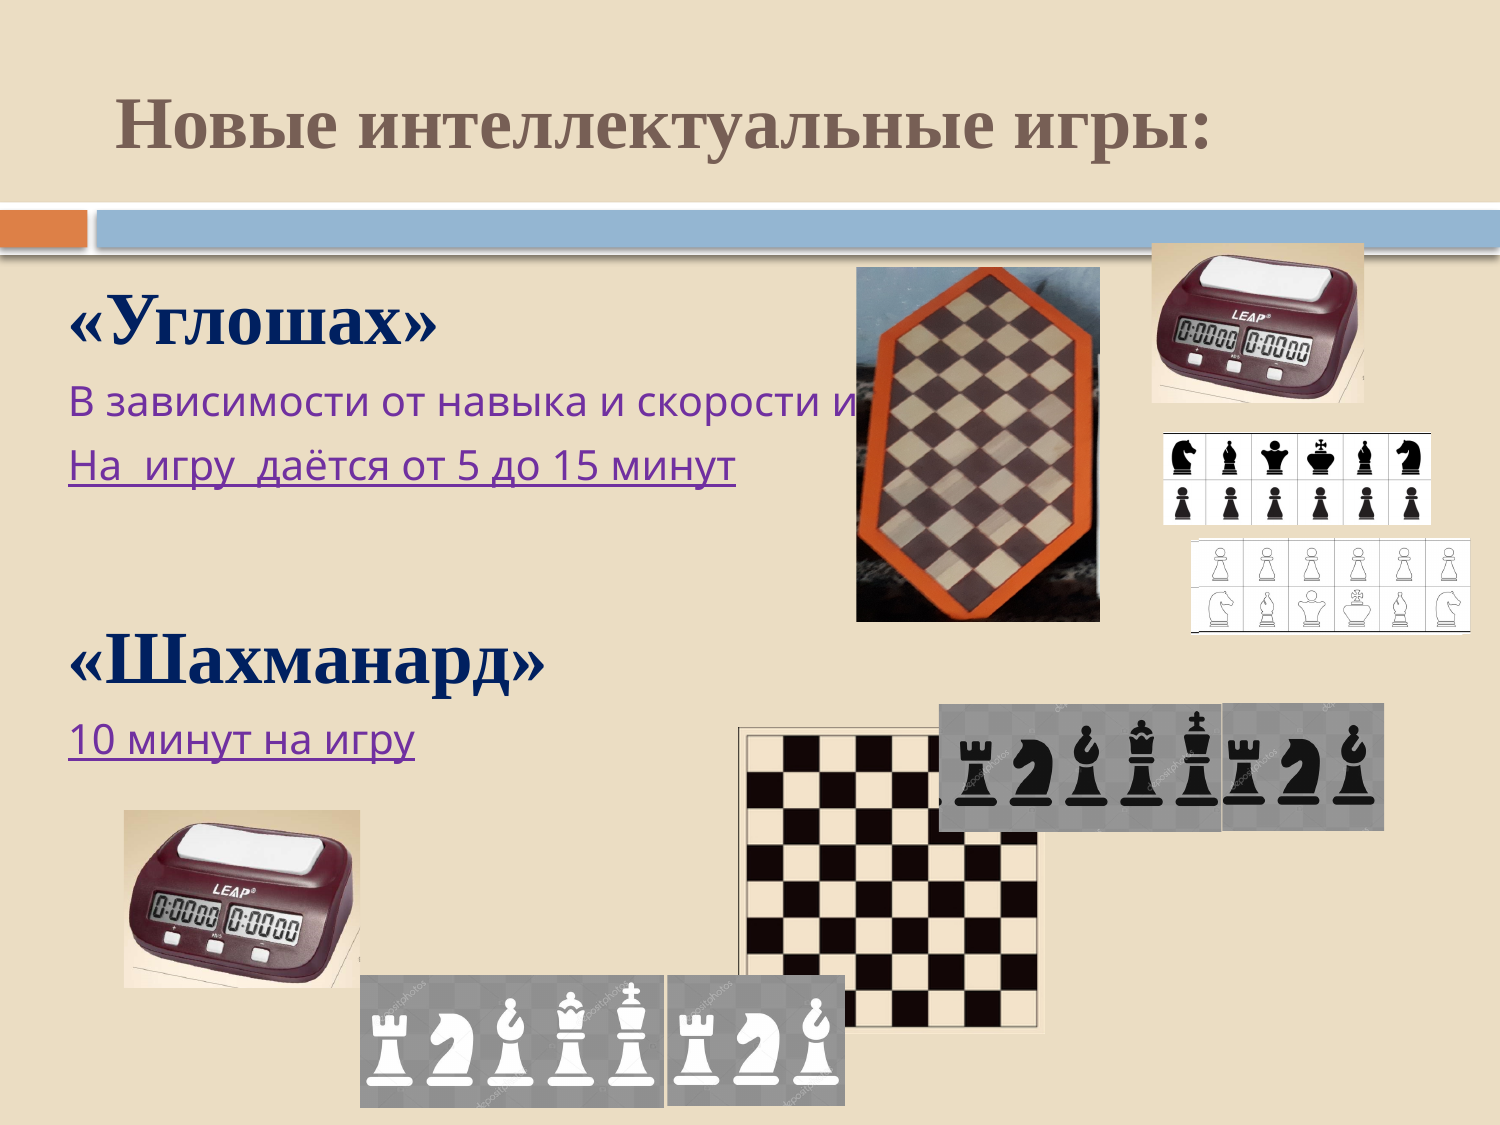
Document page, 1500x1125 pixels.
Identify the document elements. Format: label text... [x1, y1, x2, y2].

picture [123, 810, 665, 1108]
picture [1163, 432, 1432, 526]
picture [1190, 538, 1471, 635]
picture [855, 266, 1101, 622]
title Новые интеллектуальные игры: [100, 37, 1438, 200]
picture [666, 703, 1385, 1107]
list «Углошах» В зависимости от навыка и скорости игры!!! На игру даётся от 5 до 15 минут «Шахманард» 10 минут на игру [53, 262, 1471, 1085]
picture [1151, 243, 1365, 404]
